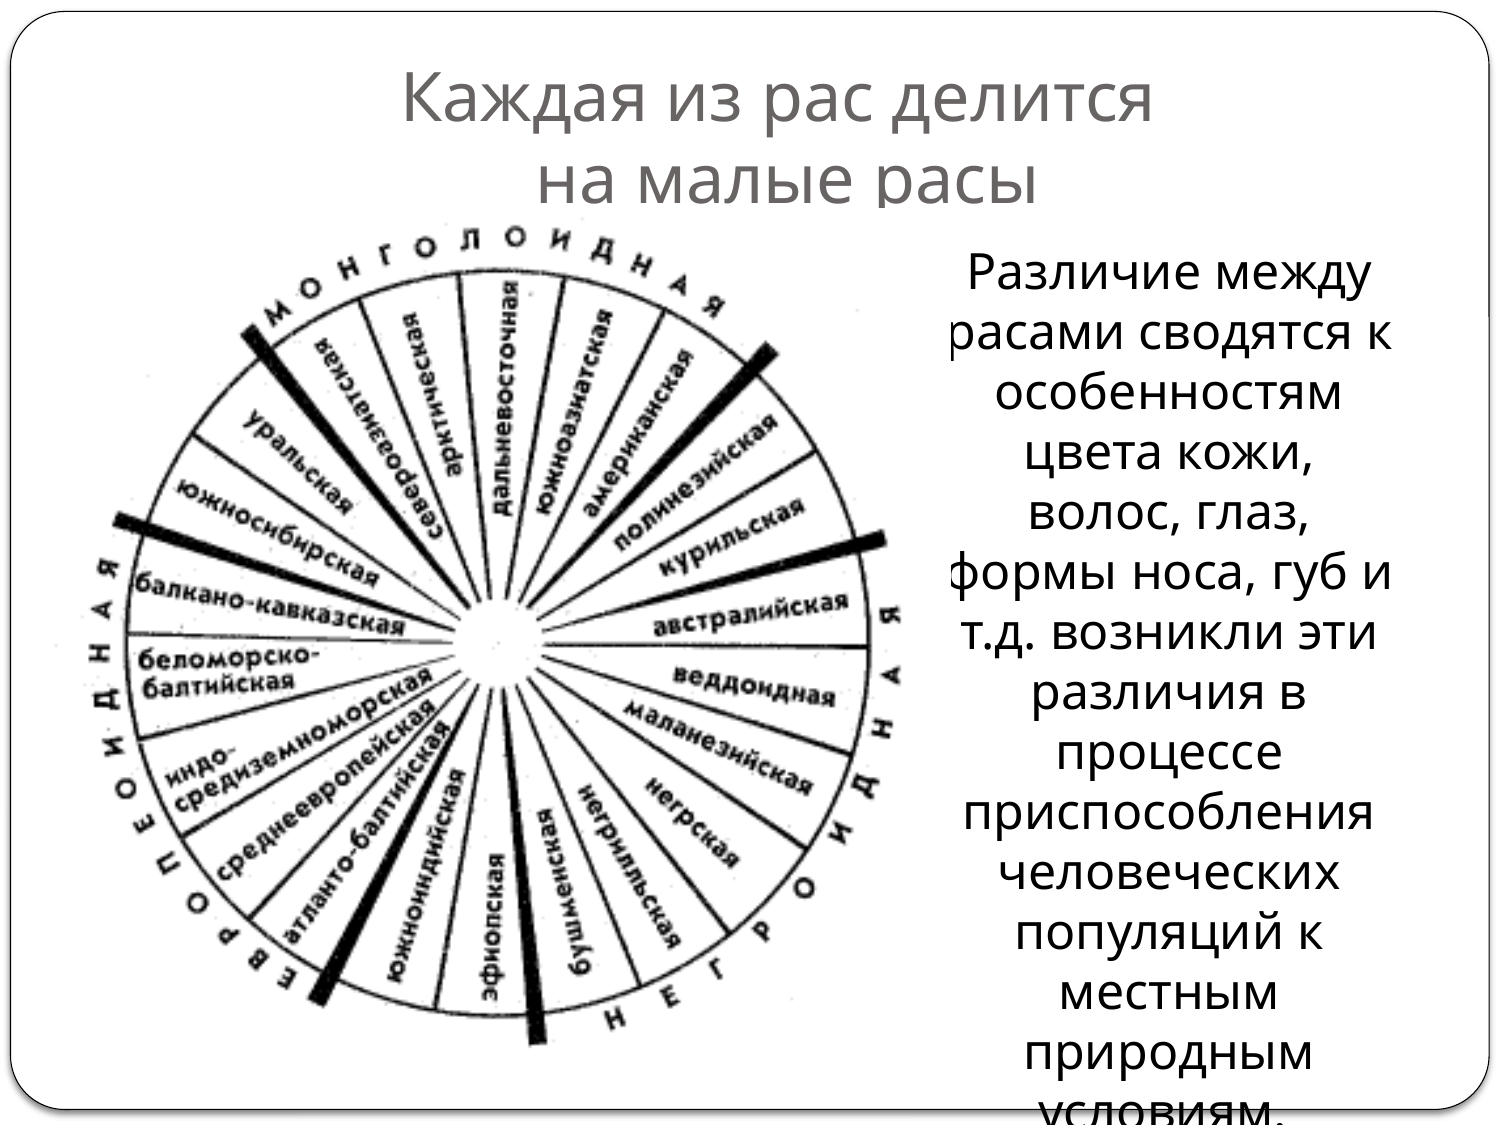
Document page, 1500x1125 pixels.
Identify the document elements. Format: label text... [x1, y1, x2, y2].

picture [52, 207, 951, 1078]
text_box Различие между расами сводятся к особенностям цвета кожи, волос, глаз, формы носа, губ и т.д. возникли эти различия в процессе приспособления человеческих популяций к местным природным условиям. [927, 231, 1412, 1125]
title Каждая из рас делится на малые расы [150, 45, 1425, 233]
